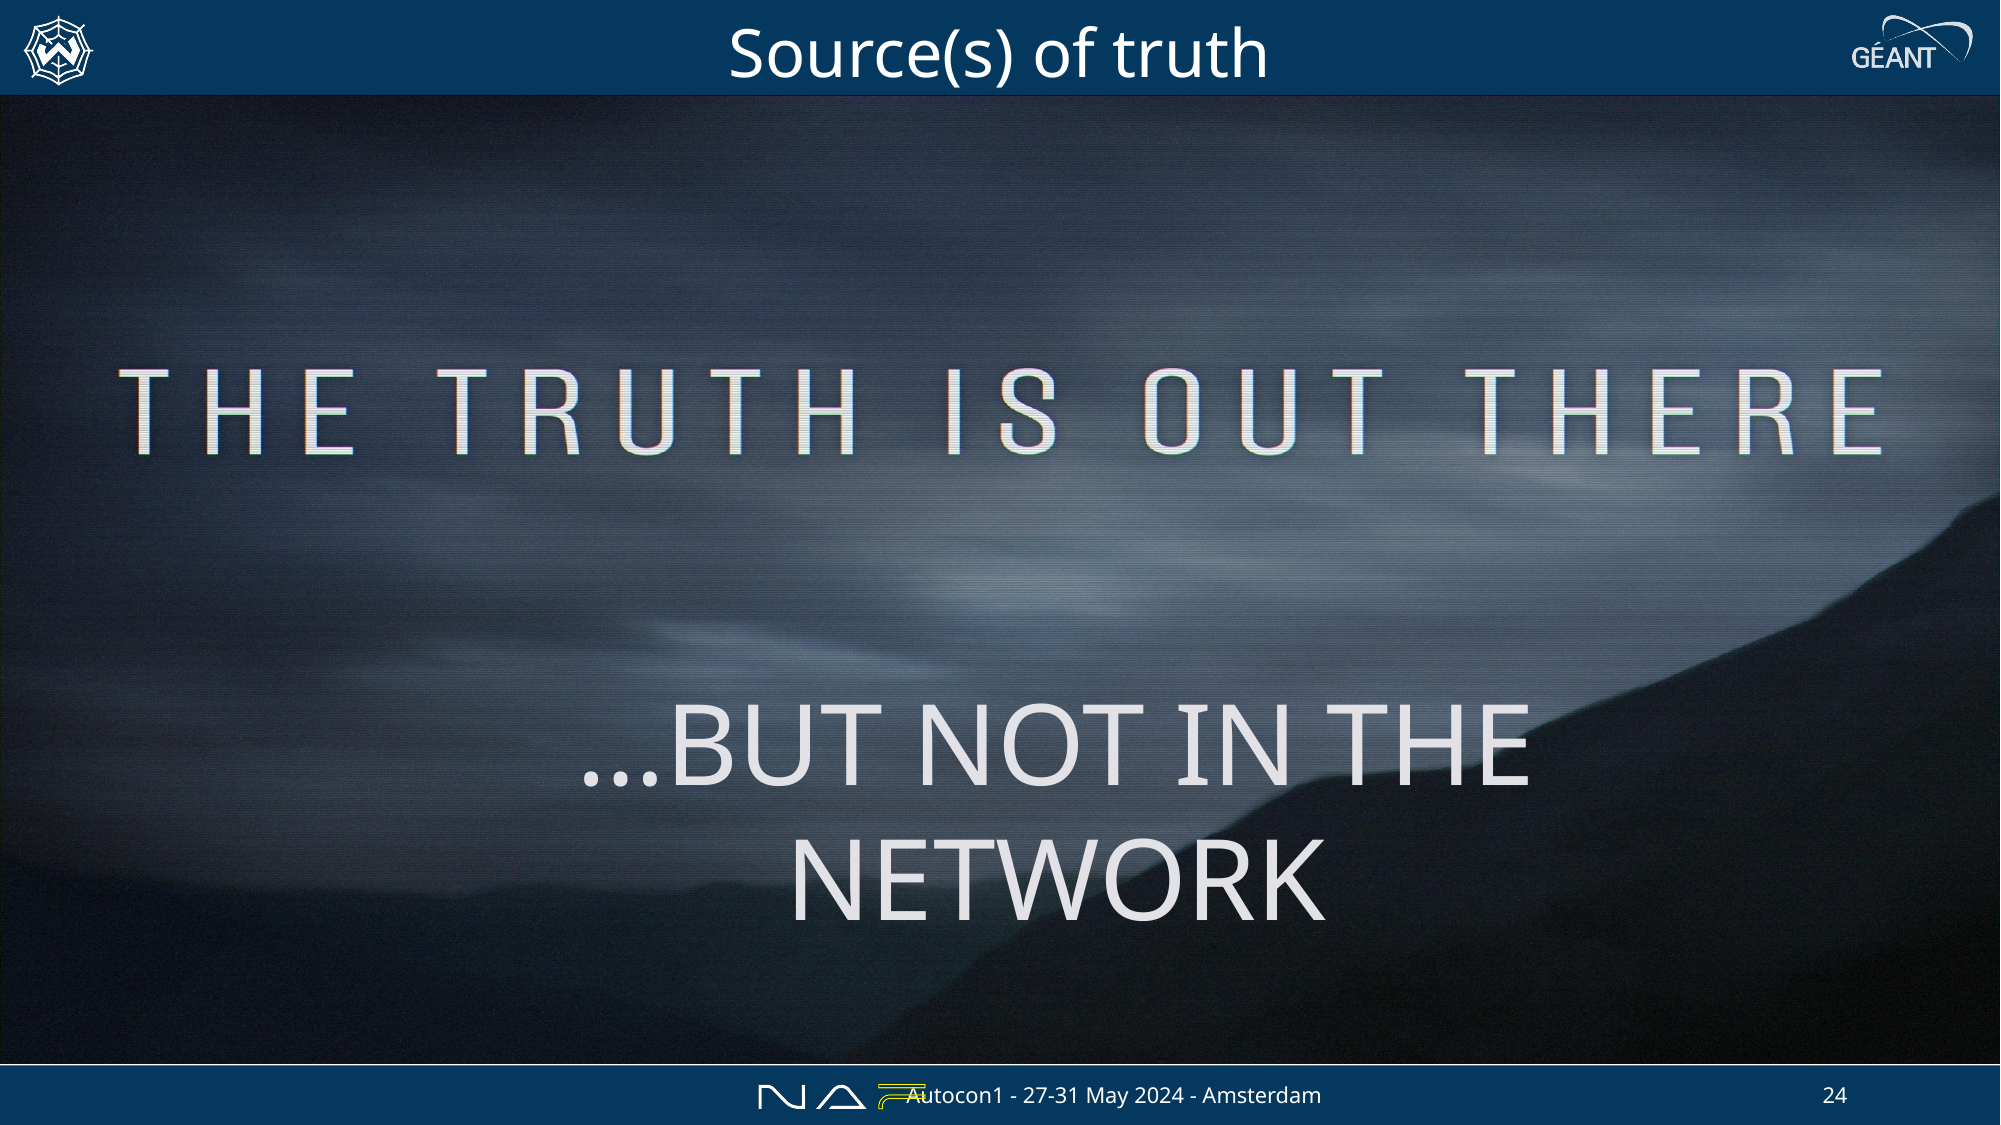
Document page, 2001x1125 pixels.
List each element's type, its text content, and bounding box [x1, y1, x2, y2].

slide_number 24 [1412, 1082, 1863, 1110]
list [0, 94, 2000, 1064]
footer Autocon1 - 27-31 May 2024 - Amsterdam [662, 1082, 1338, 1110]
picture [0, 0, 117, 94]
picture [1852, 15, 1973, 69]
title Source(s) of truth [301, 0, 1699, 94]
